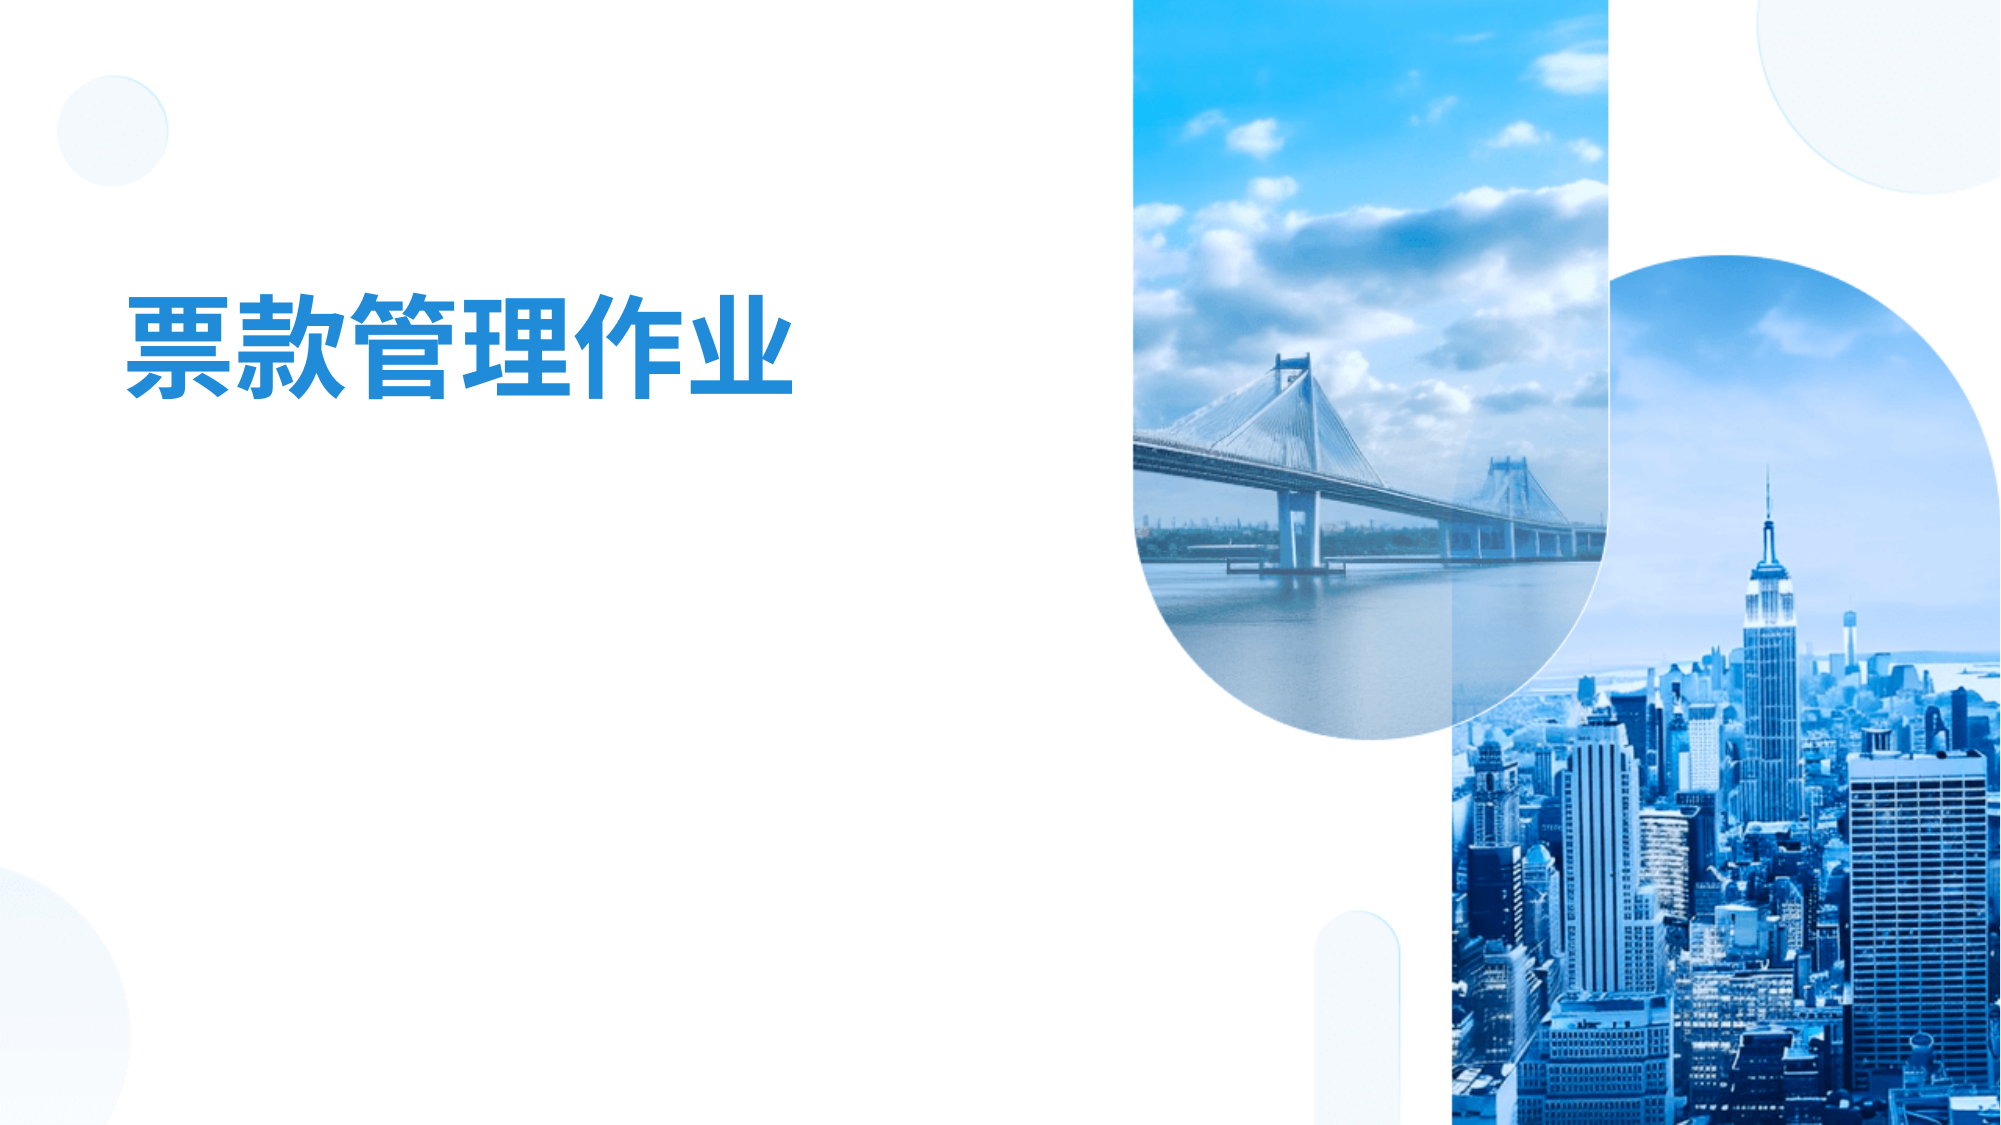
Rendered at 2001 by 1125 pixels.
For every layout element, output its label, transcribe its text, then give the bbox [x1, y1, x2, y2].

text_box 票款管理作业 [103, 250, 1079, 593]
picture [0, 0, 2001, 1125]
